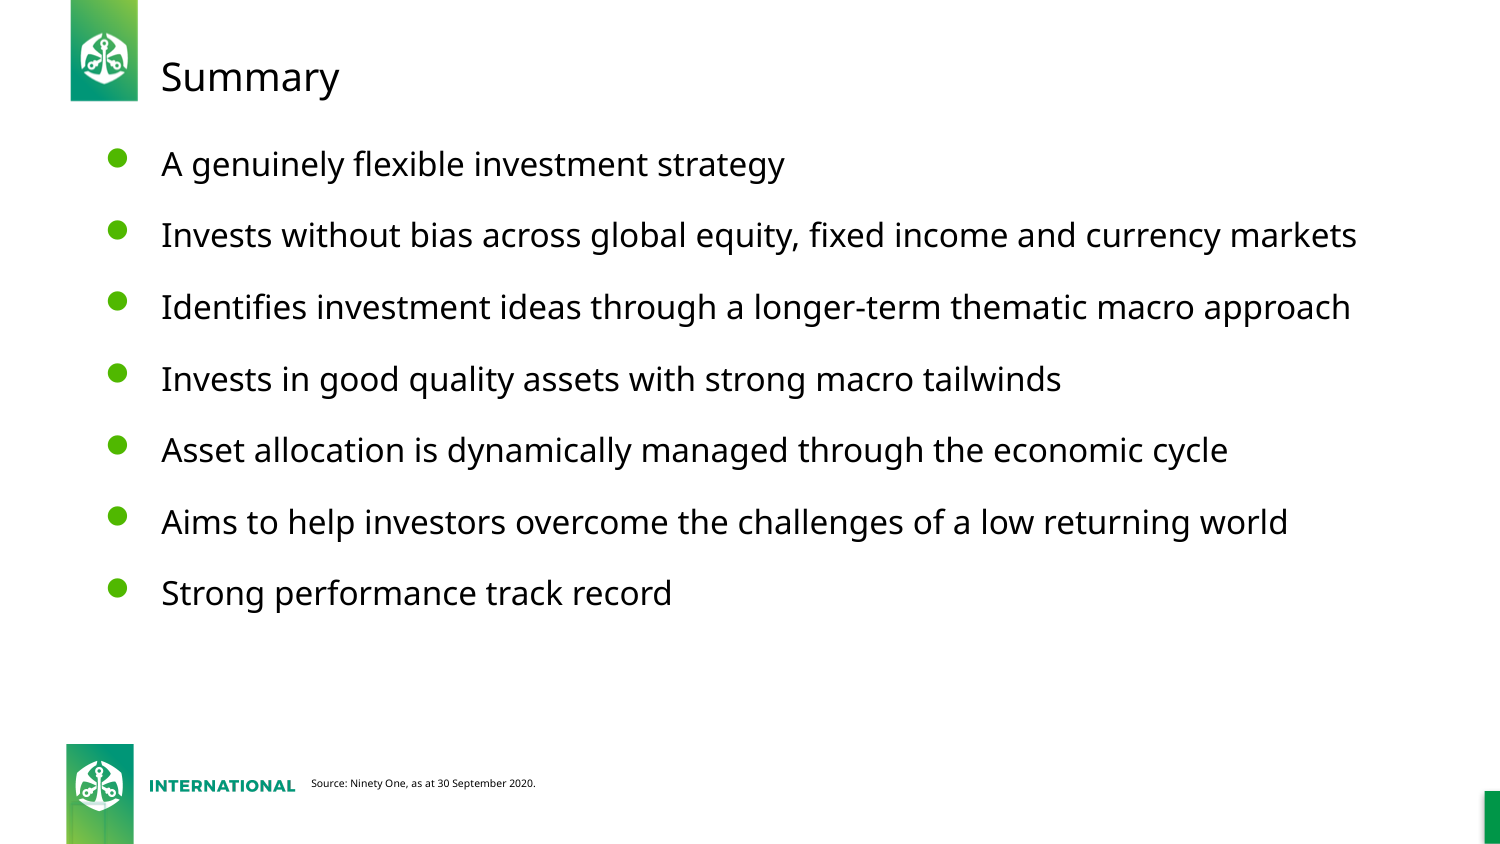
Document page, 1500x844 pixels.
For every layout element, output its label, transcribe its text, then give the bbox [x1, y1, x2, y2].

title Summary [145, 43, 1425, 107]
text_box Source: Ninety One, as at 30 September 2020. [311, 776, 1457, 790]
list A genuinely flexible investment strategy Invests without bias across global equity, fixed income and currency markets Identifies investment ideas through a longer-term thematic macro approach Invests in good quality assets with strong macro tailwinds Asset allocation is dynamically managed through the economic cycle Aims to help investors overcome the challenges of a low returning world Strong performance track record [90, 135, 1428, 754]
picture [0, 0, 146, 107]
picture [1, 740, 365, 844]
